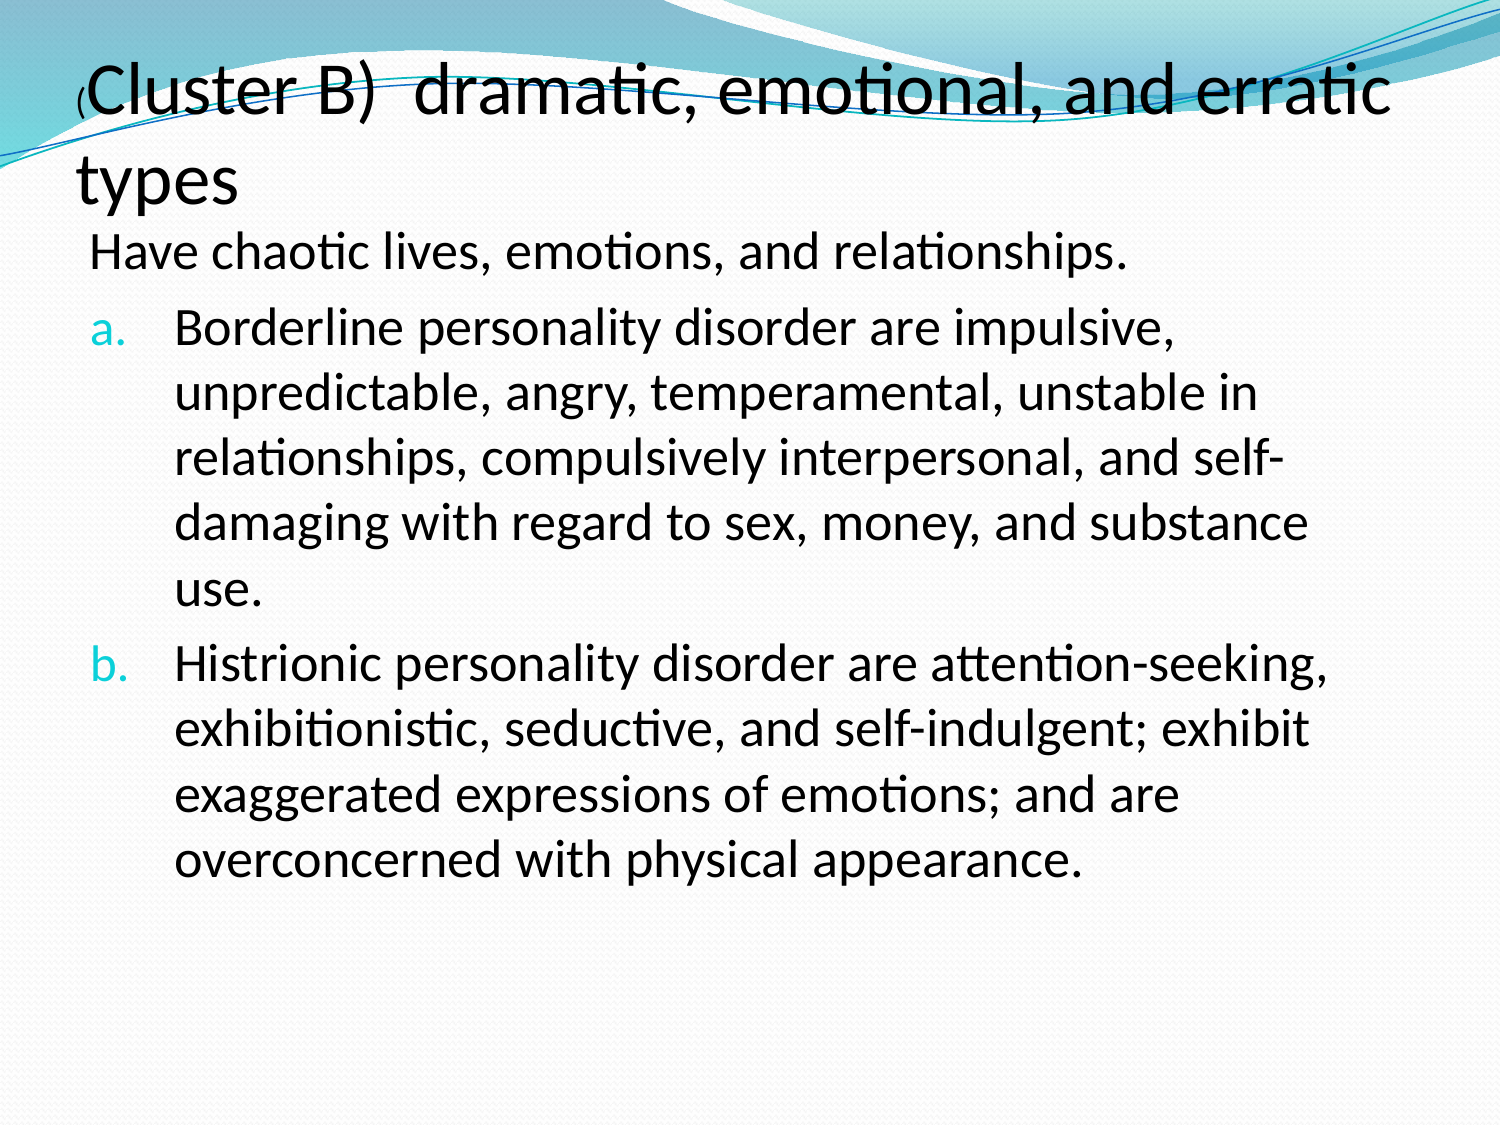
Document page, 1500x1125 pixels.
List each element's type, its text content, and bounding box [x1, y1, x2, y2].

list Have chaotic lives, emotions, and relationships. Borderline personality disorder are impulsive, unpredictable, angry, temperamental, unstable in relationships, compulsively interpersonal, and self-damaging with regard to sex, money, and substance use. Histrionic personality disorder are attention-seeking, exhibitionistic, seductive, and self-indulgent; exhibit exaggerated expressions of emotions; and are overconcerned with physical appearance. [75, 208, 1425, 1125]
title (Cluster B) dramatic, emotional, and erratic types [75, 0, 1425, 208]
